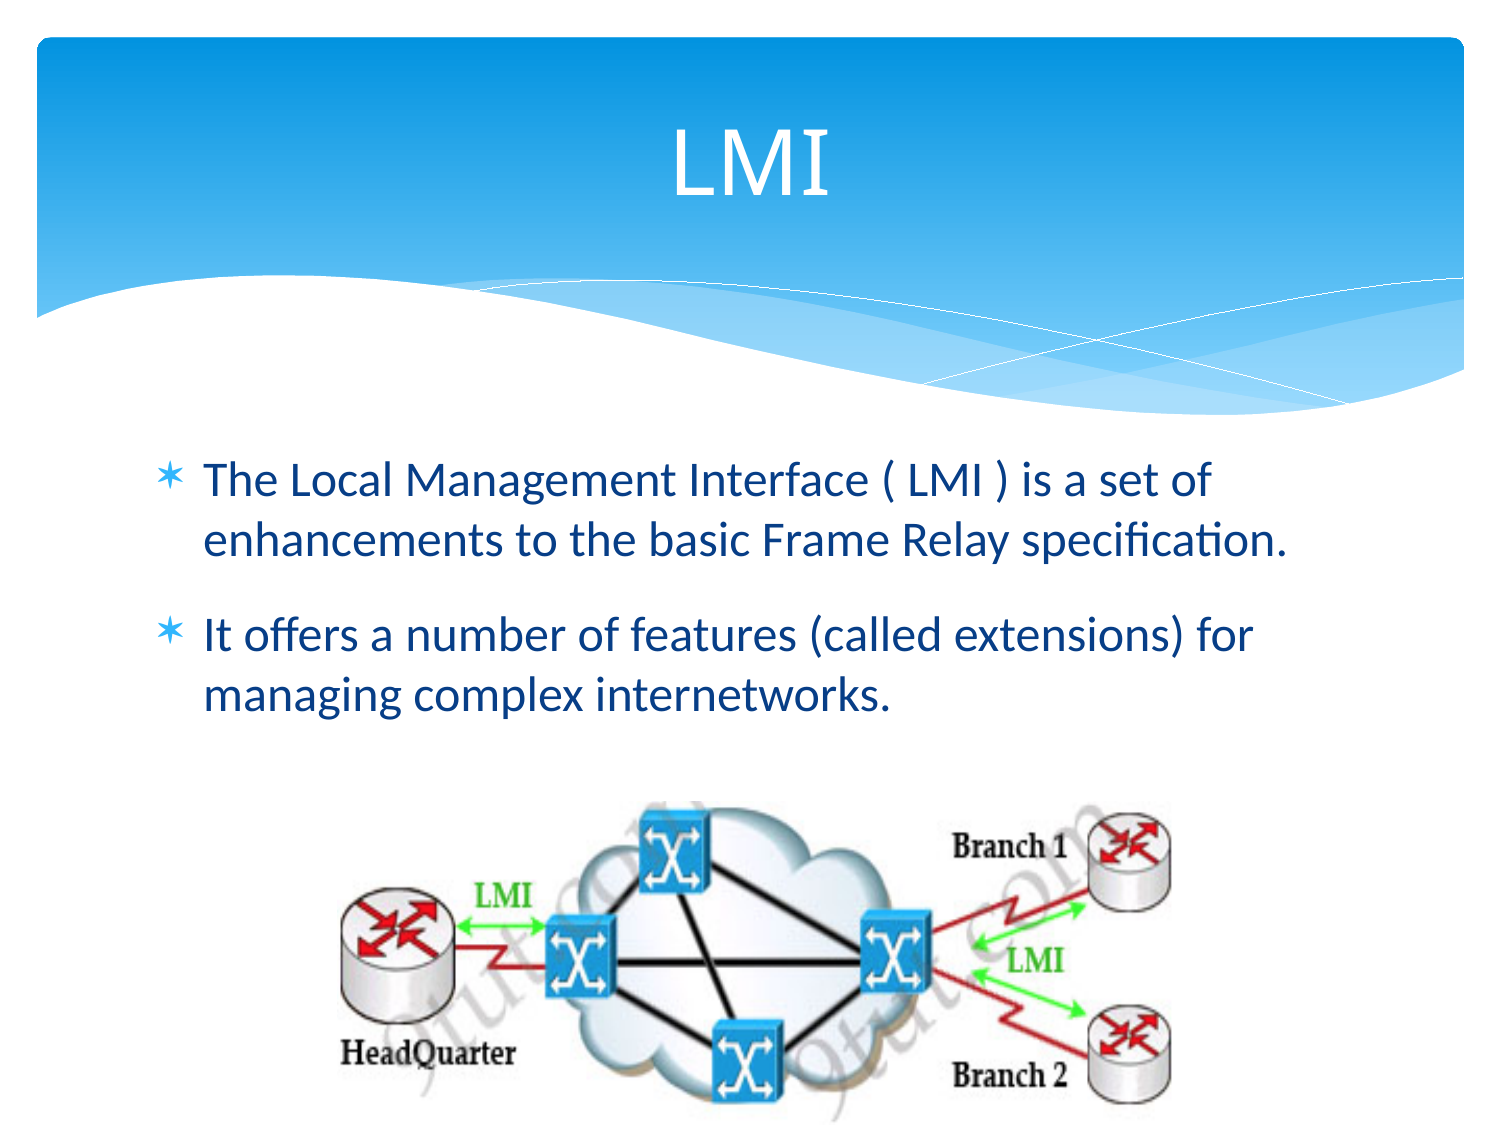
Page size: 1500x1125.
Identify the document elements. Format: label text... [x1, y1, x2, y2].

title LMI [75, 55, 1425, 261]
picture [336, 801, 1182, 1125]
list The Local Management Interface ( LMI ) is a set of enhancements to the basic Frame Relay specification. It offers a number of features (called extensions) for managing complex internetworks. [143, 438, 1359, 1005]
